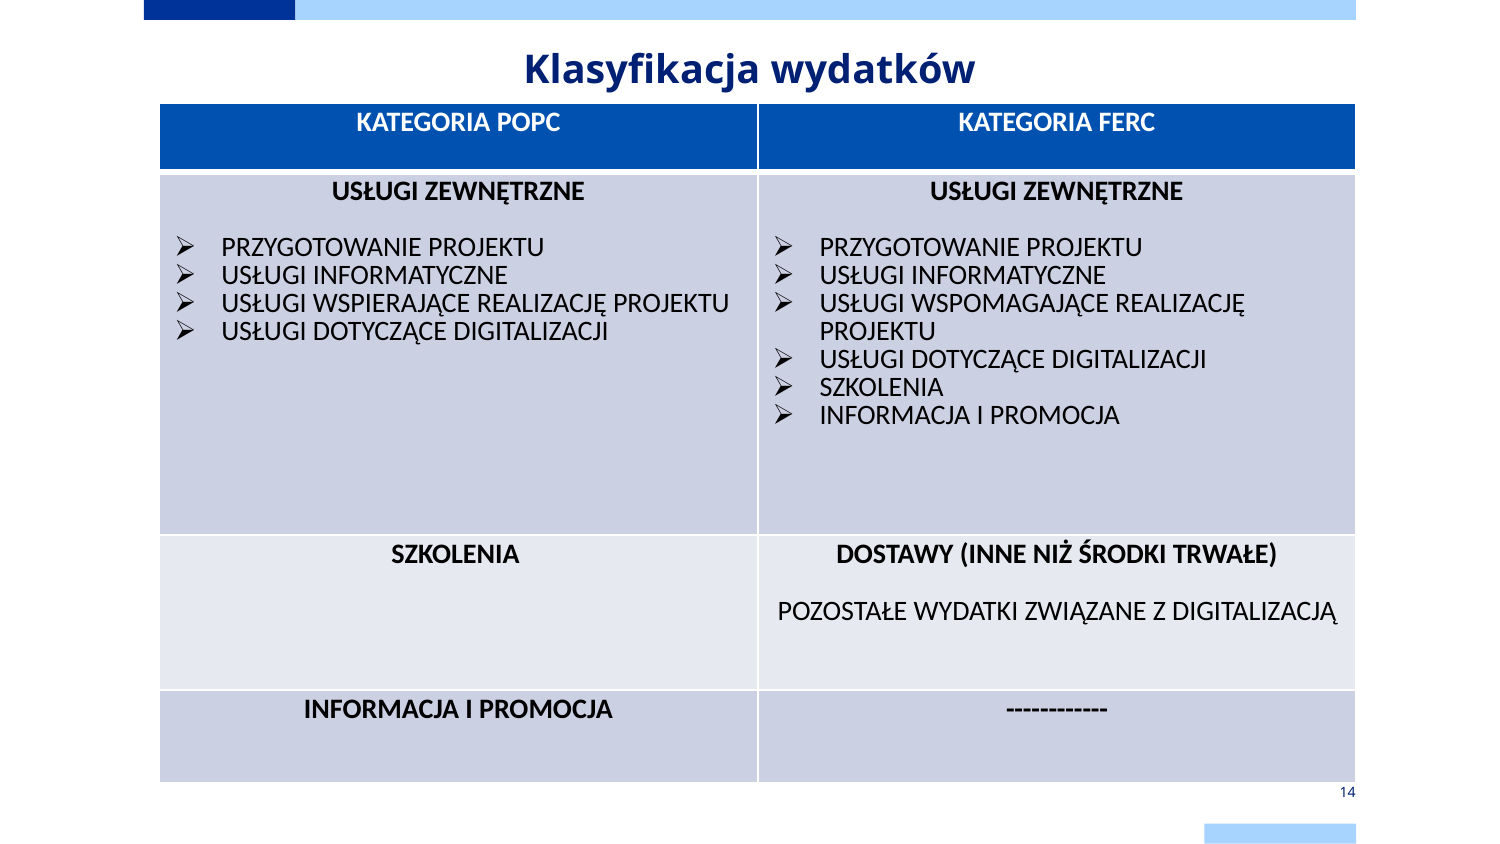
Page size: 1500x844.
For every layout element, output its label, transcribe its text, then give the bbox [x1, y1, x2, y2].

table_cell DOSTAWY (INNE NIŻ ŚRODKI TRWAŁE) POZOSTAŁE WYDATKI ZWIĄZANE Z DIGITALIZACJĄ [759, 536, 1355, 689]
table_cell SZKOLENIA [160, 536, 757, 689]
table_cell USŁUGI ZEWNĘTRZNE PRZYGOTOWANIE PROJEKTU USŁUGI INFORMATYCZNE USŁUGI WSPIERAJĄCE REALIZACJĘ PROJEKTU USŁUGI DOTYCZĄCE DIGITALIZACJI [160, 175, 757, 534]
title Klasyfikacja wydatków [143, 40, 1357, 103]
slide_number 14 [1204, 783, 1356, 804]
table_cell ------------ [759, 691, 1355, 782]
table_header KATEGORIA FERC [759, 104, 1355, 169]
table_header KATEGORIA POPC [160, 104, 757, 169]
table_cell USŁUGI ZEWNĘTRZNE PRZYGOTOWANIE PROJEKTU USŁUGI INFORMATYCZNE USŁUGI WSPOMAGAJĄCE REALIZACJĘ PROJEKTU USŁUGI DOTYCZĄCE DIGITALIZACJI SZKOLENIA INFORMACJA I PROMOCJA [759, 175, 1355, 534]
table_cell INFORMACJA I PROMOCJA [160, 691, 757, 782]
